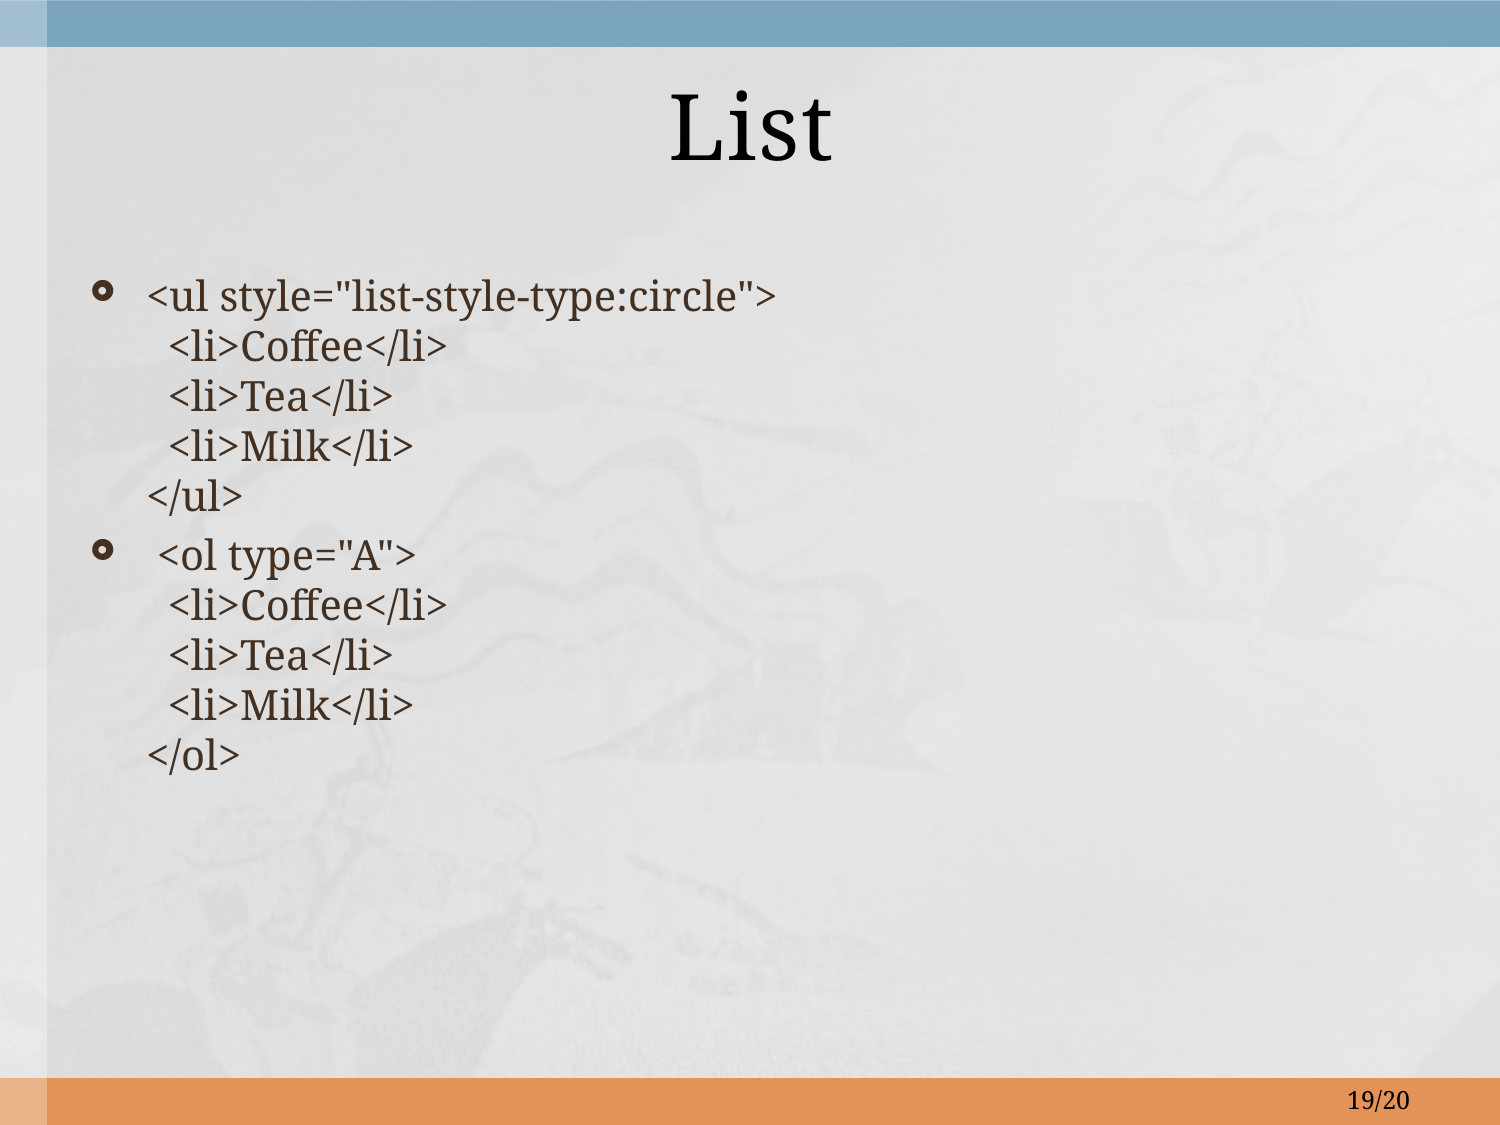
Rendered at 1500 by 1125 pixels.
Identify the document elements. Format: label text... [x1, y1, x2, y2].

slide_number 19/20 [1074, 1078, 1425, 1125]
title List [49, 46, 1454, 202]
list <ul style="list-style-type:circle"> <li>Coffee</li> <li>Tea</li> <li>Milk</li> </ul> <ol type="A"> <li>Coffee</li> <li>Tea</li> <li>Milk</li> </ol> [75, 262, 1425, 1005]
